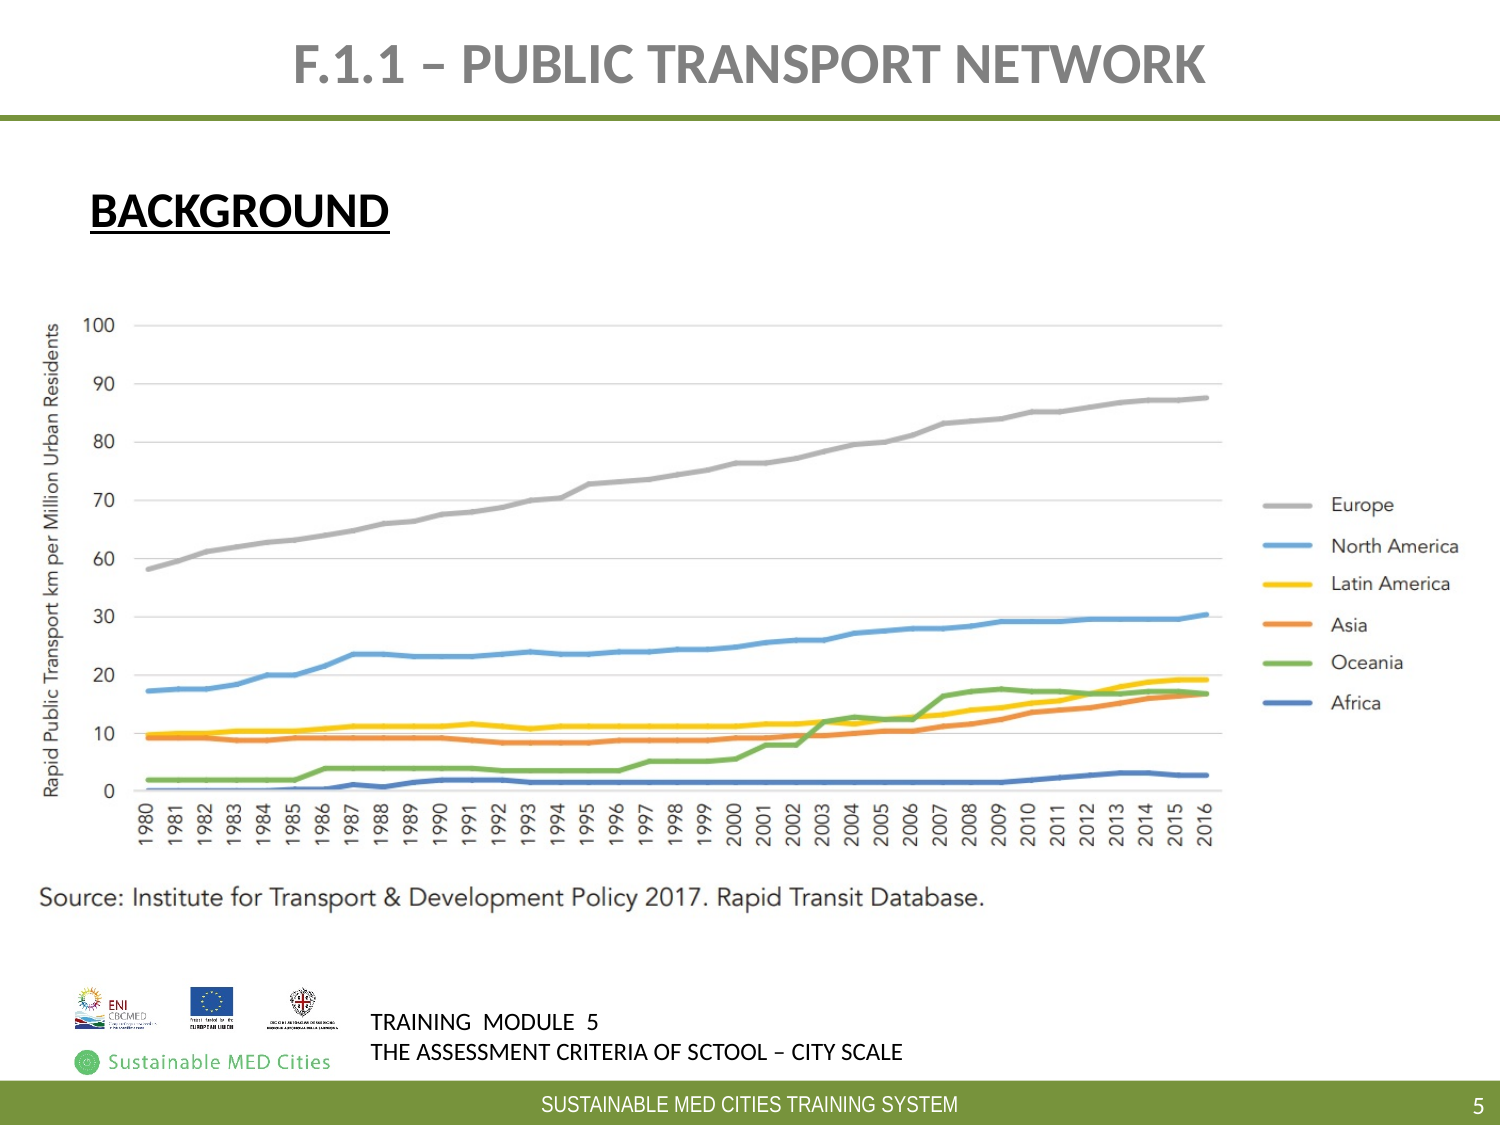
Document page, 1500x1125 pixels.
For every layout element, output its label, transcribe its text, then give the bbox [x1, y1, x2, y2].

picture [14, 269, 1480, 927]
text_box BACKGROUND [74, 169, 1425, 267]
title F.1.1 – PUBLIC TRANSPORT NETWORK [0, 0, 1500, 121]
picture [62, 978, 356, 1080]
slide_number 5 [1399, 1074, 1500, 1125]
